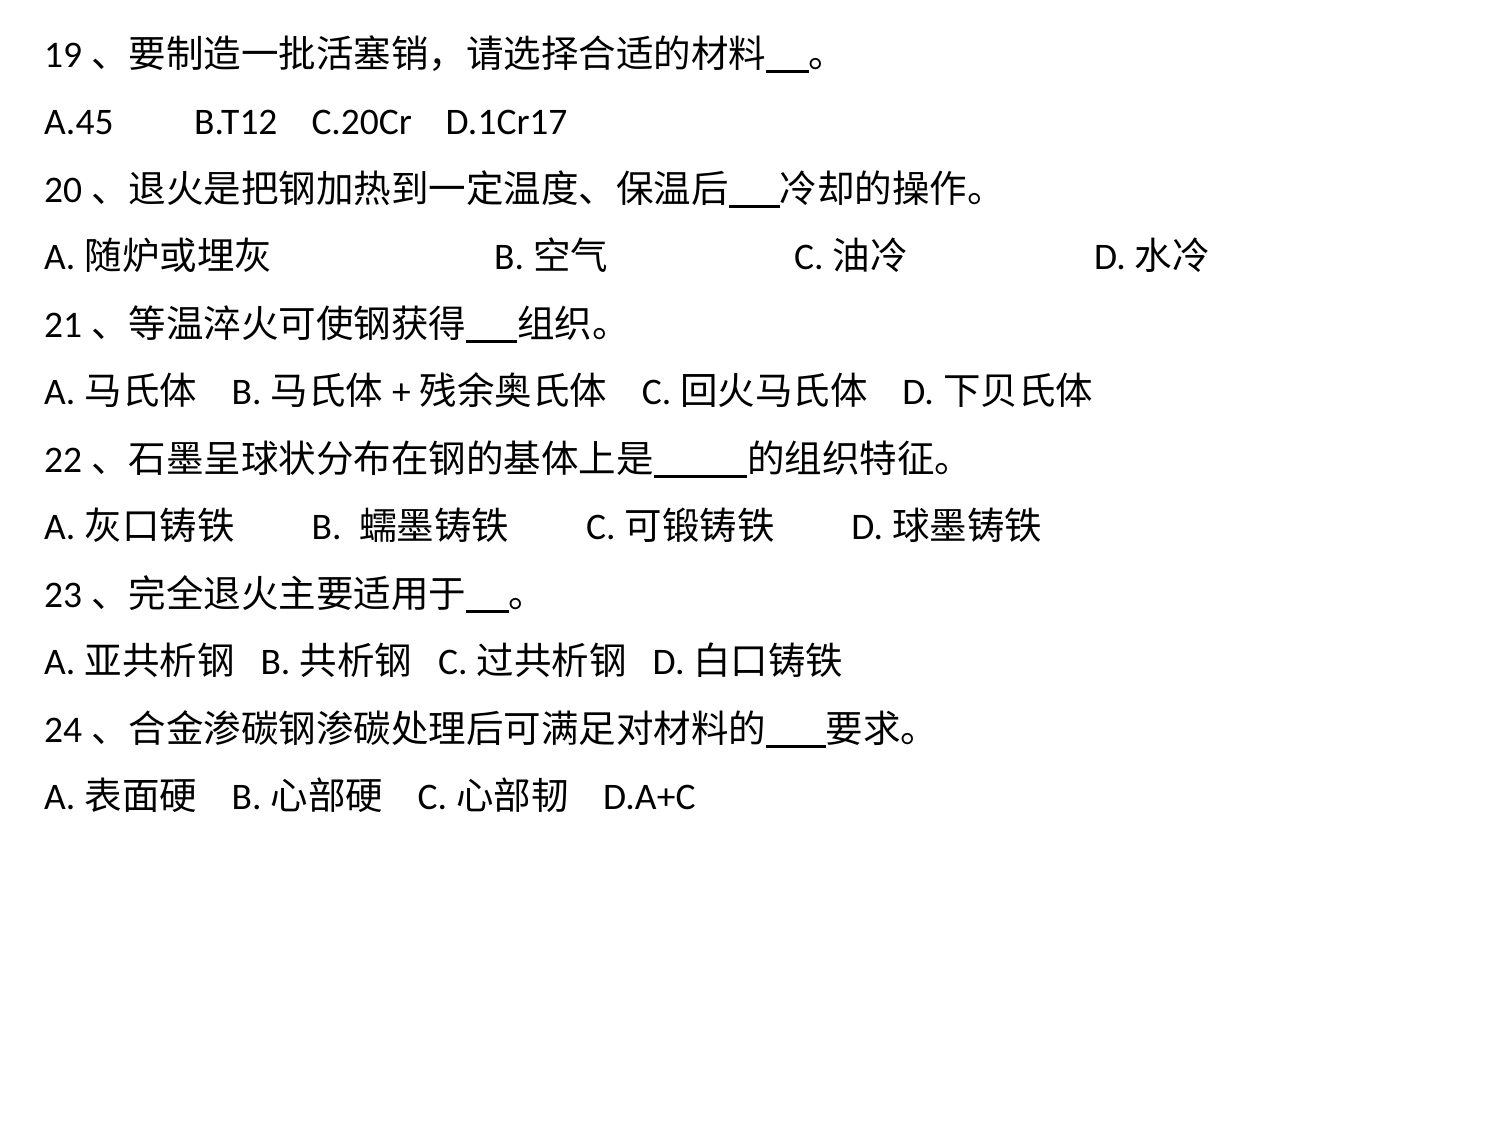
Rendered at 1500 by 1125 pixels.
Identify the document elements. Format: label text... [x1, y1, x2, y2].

text_box 19、要制造一批活塞销，请选择合适的材料 。 A.45 B.T12 C.20Cr D.1Cr17 20、退火是把钢加热到一定温度、保温后 冷却的操作。 A.随炉或埋灰 B.空气 C.油冷 D.水冷 21、等温淬火可使钢获得 组织。 A.马氏体 B.马氏体+残余奥氏体 C.回火马氏体 D.下贝氏体 22、石墨呈球状分布在钢的基体上是 的组织特征。 A.灰口铸铁 B. 蠕墨铸铁 C.可锻铸铁 D.球墨铸铁 23、完全退火主要适用于 。 A.亚共析钢 B.共析钢 C.过共析钢 D.白口铸铁 24、合金渗碳钢渗碳处理后可满足对材料的 要求。 A.表面硬 B.心部硬 C.心部韧 D.A+C [29, 0, 1483, 870]
